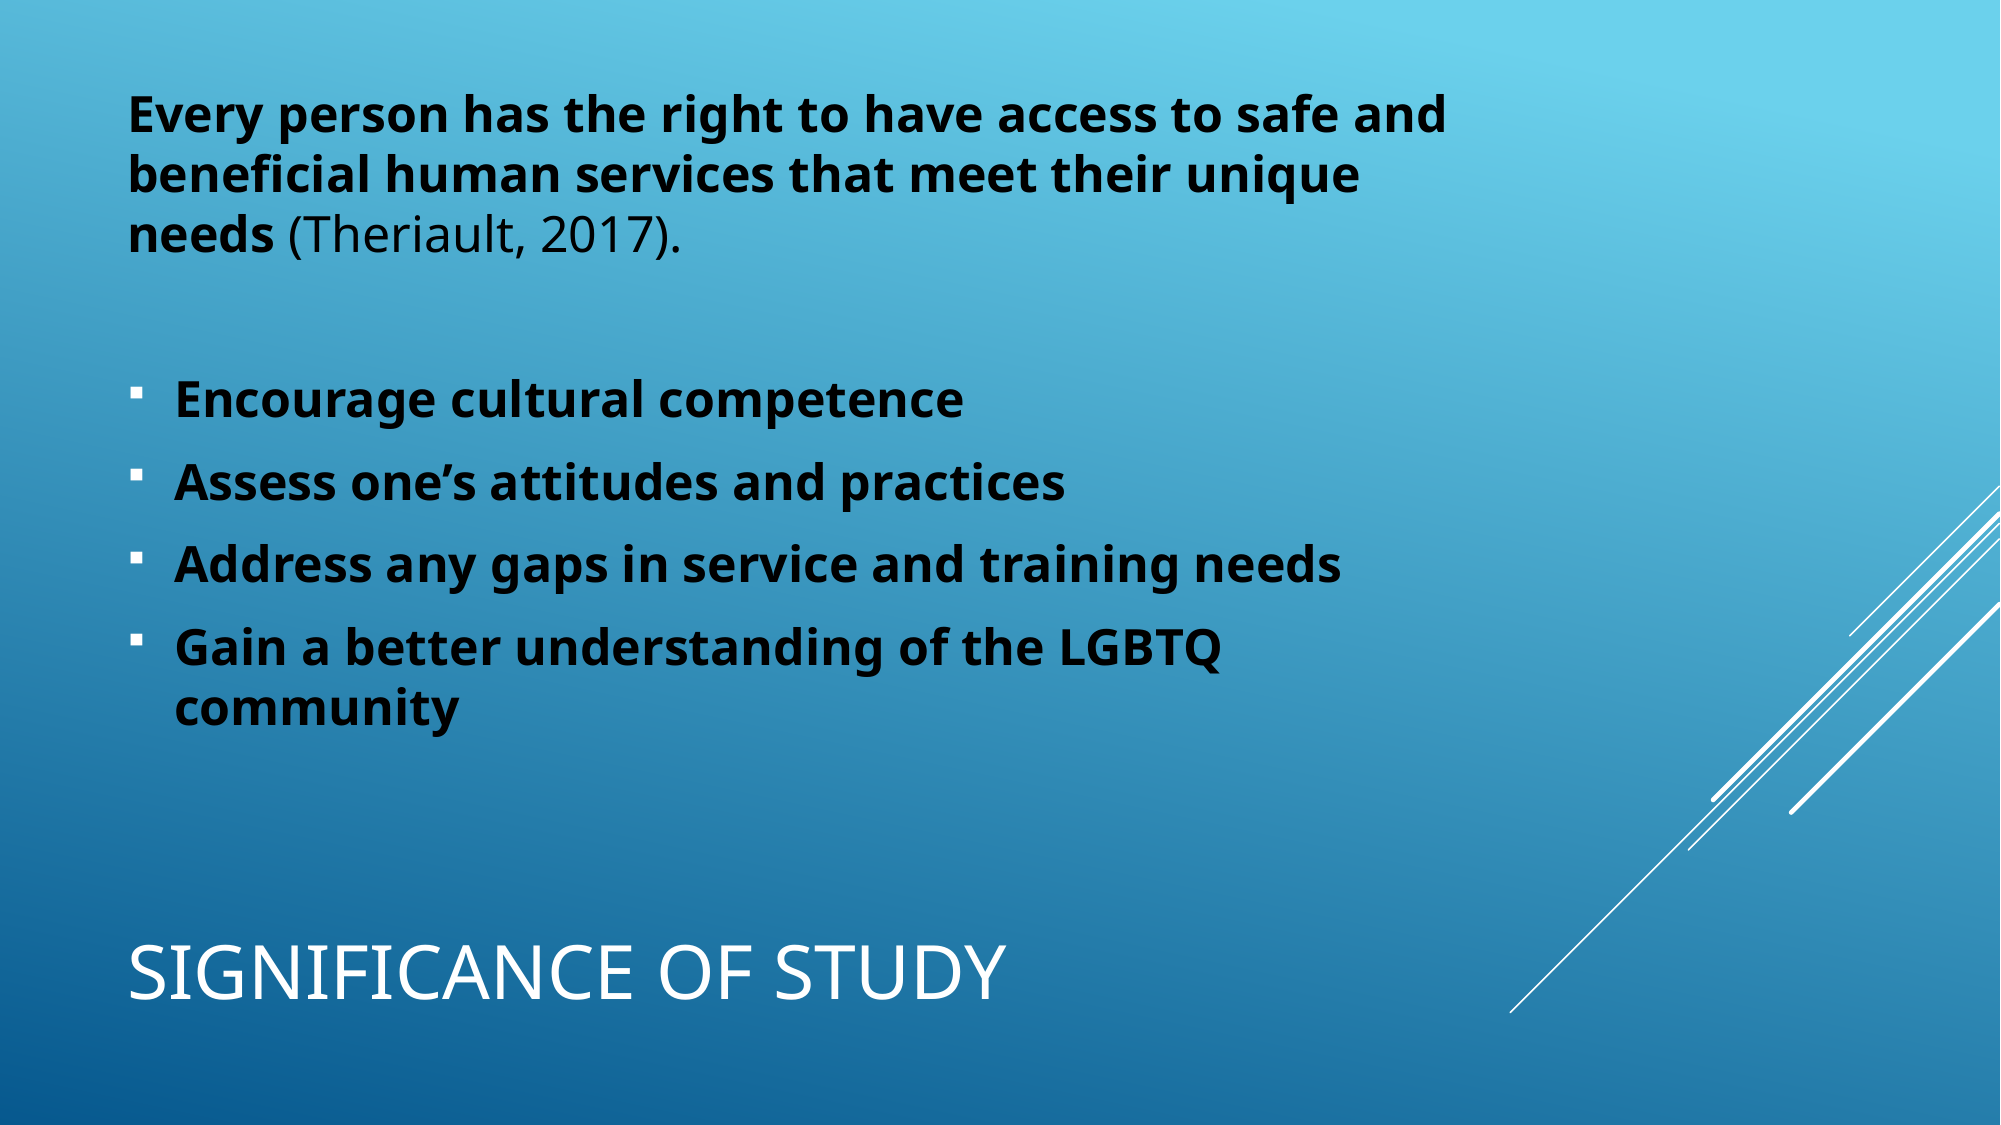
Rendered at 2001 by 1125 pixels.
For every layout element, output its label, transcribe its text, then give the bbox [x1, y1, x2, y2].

title Significance of study [112, 846, 1513, 1094]
list Every person has the right to have access to safe and beneficial human services that meet their unique needs (Theriault, 2017). Encourage cultural competence Assess one’s attitudes and practices Address any gaps in service and training needs Gain a better understanding of the LGBTQ community [112, 112, 1513, 706]
